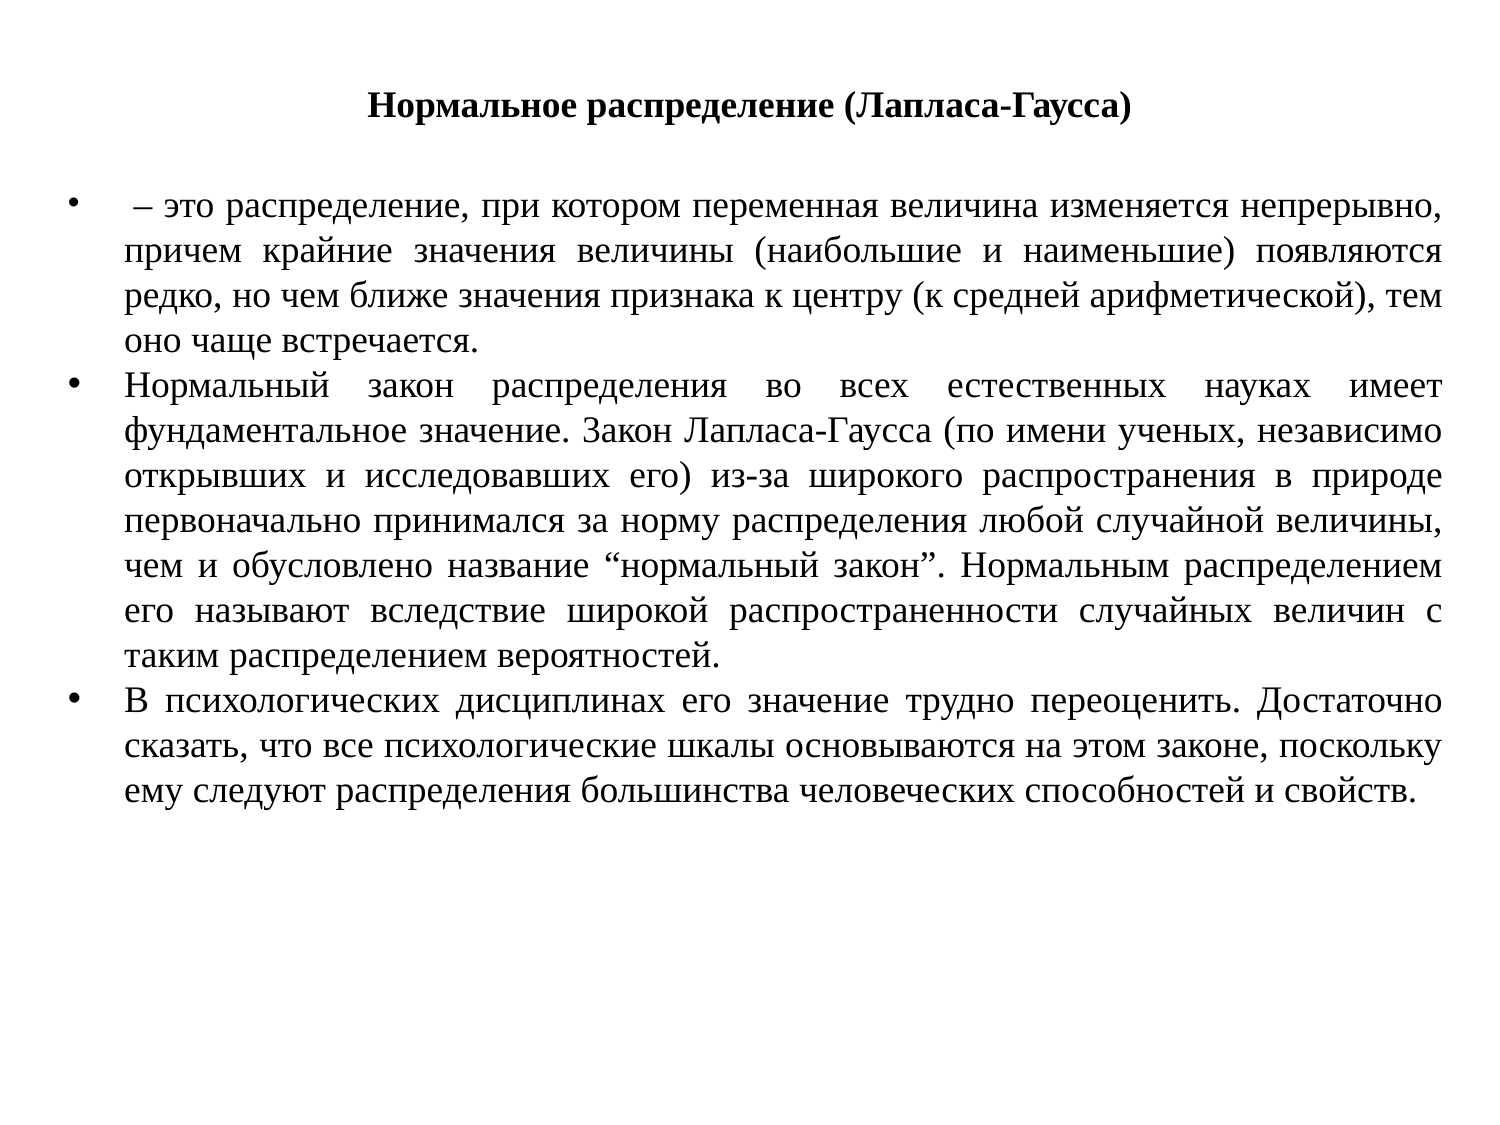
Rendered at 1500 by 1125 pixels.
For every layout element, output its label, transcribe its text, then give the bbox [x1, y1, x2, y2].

text_box – это распределение, при котором переменная величина изменяется непрерывно, причем крайние значения величины (наибольшие и наименьшие) появляются редко, но чем ближе значения признака к центру (к средней арифметической), тем оно чаще встречается. Нормальный закон распределения во всех естественных науках имеет фундаментальное значение. 3акон Лапласа-Гаусса (по имени ученых, независимо открывших и исследовавших его) из-за широкого распространения в природе первоначально принимался за норму распределения любой случайной величины, чем и обусловлено название “нормальный закон”. Нормальным распределением его называют вследствие широкой распространенности случайных величин с таким распределением вероятностей. В психологических дисциплинах его значение трудно переоценить. Достаточно сказать, что все психологические шкалы основываются на этом законе, поскольку ему следуют распределения большинства человеческих способностей и свойств. [53, 172, 1459, 1035]
text_box Нормальное распределение (Лапласа-Гаусса) [75, 45, 1425, 161]
